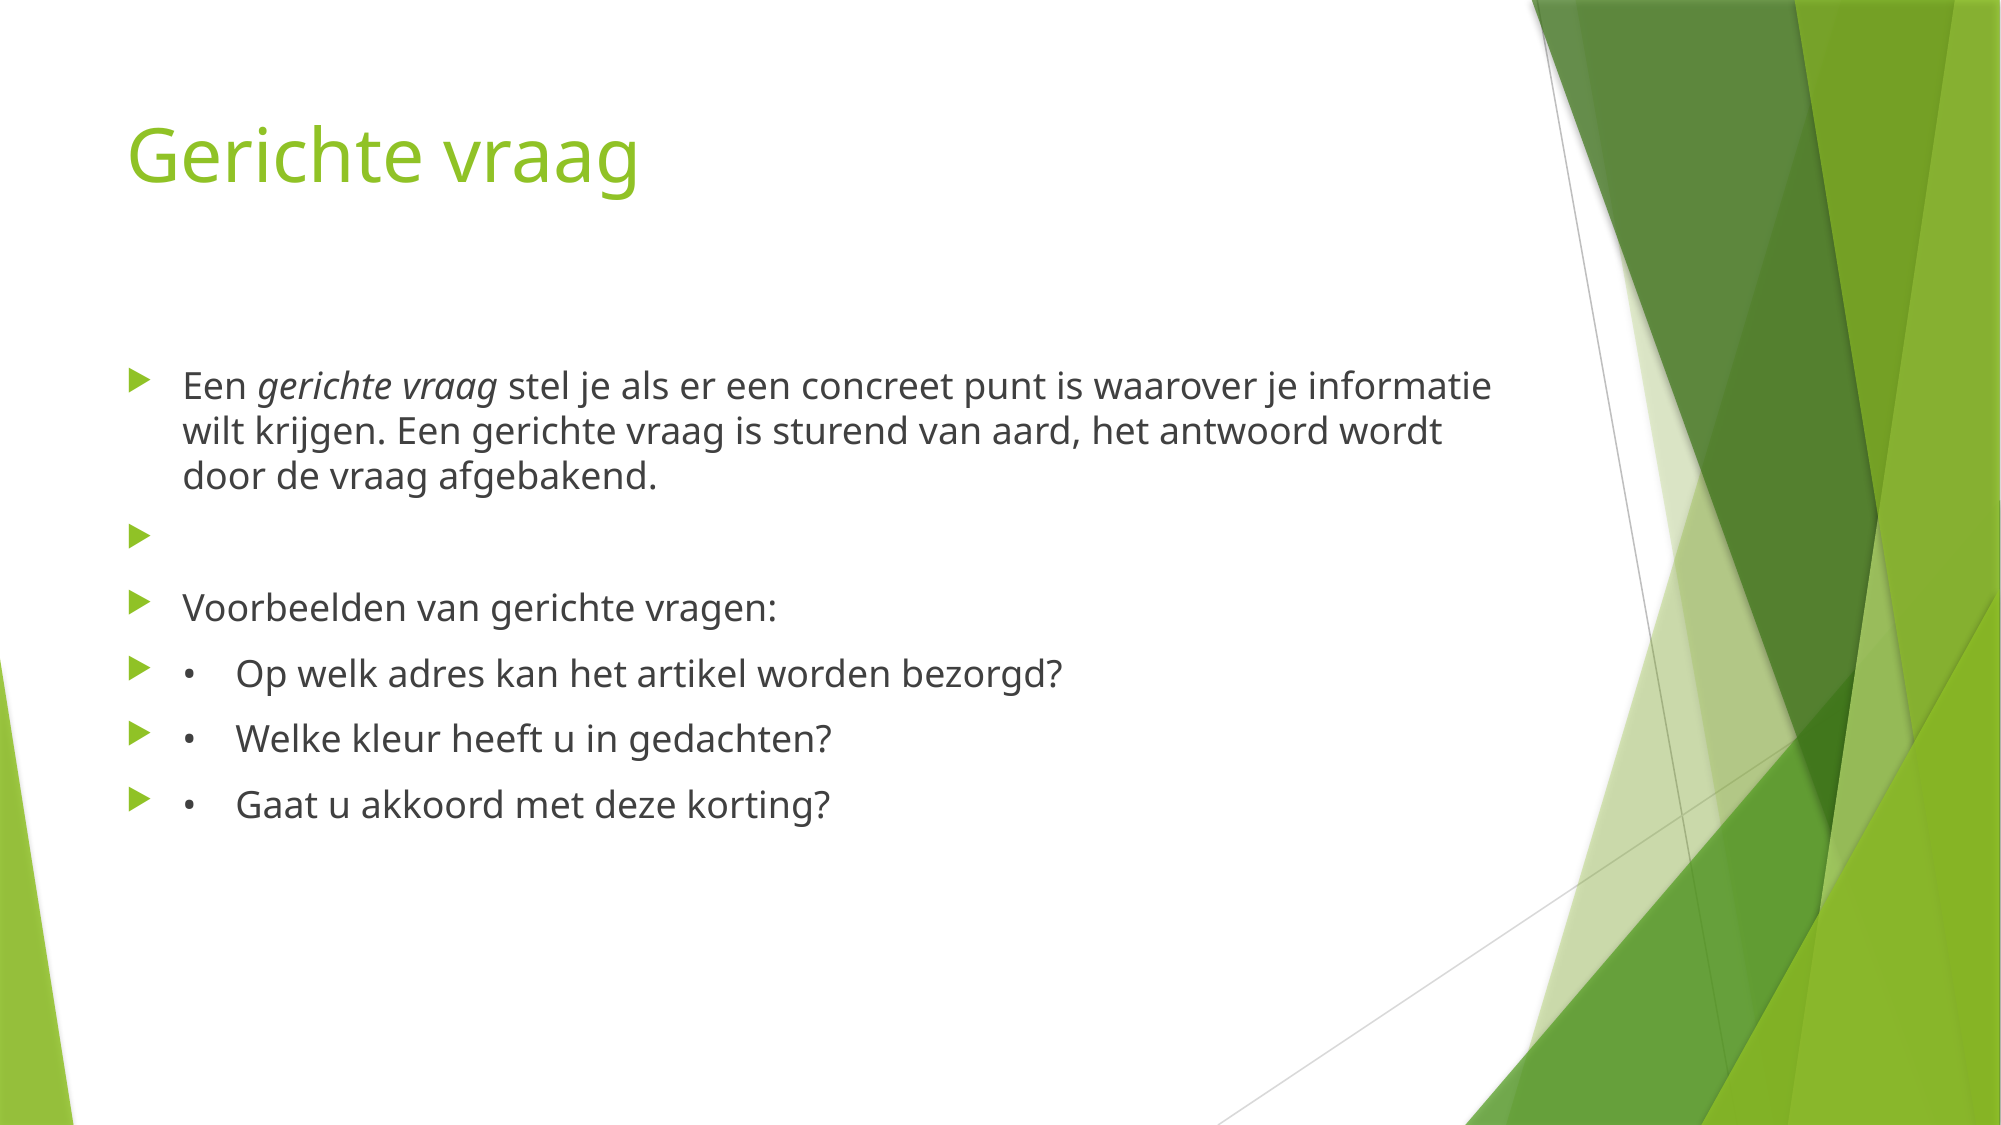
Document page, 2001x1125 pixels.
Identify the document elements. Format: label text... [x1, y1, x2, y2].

list Een gerichte vraag stel je als er een concreet punt is waarover je informatie wilt krijgen. Een gerichte vraag is sturend van aard, het antwoord wordt door de vraag afgebakend. Voorbeelden van gerichte vragen: • Op welk adres kan het artikel worden bezorgd? • Welke kleur heeft u in gedachten? • Gaat u akkoord met deze korting? [111, 354, 1522, 992]
title Gerichte vraag [111, 99, 1522, 317]
